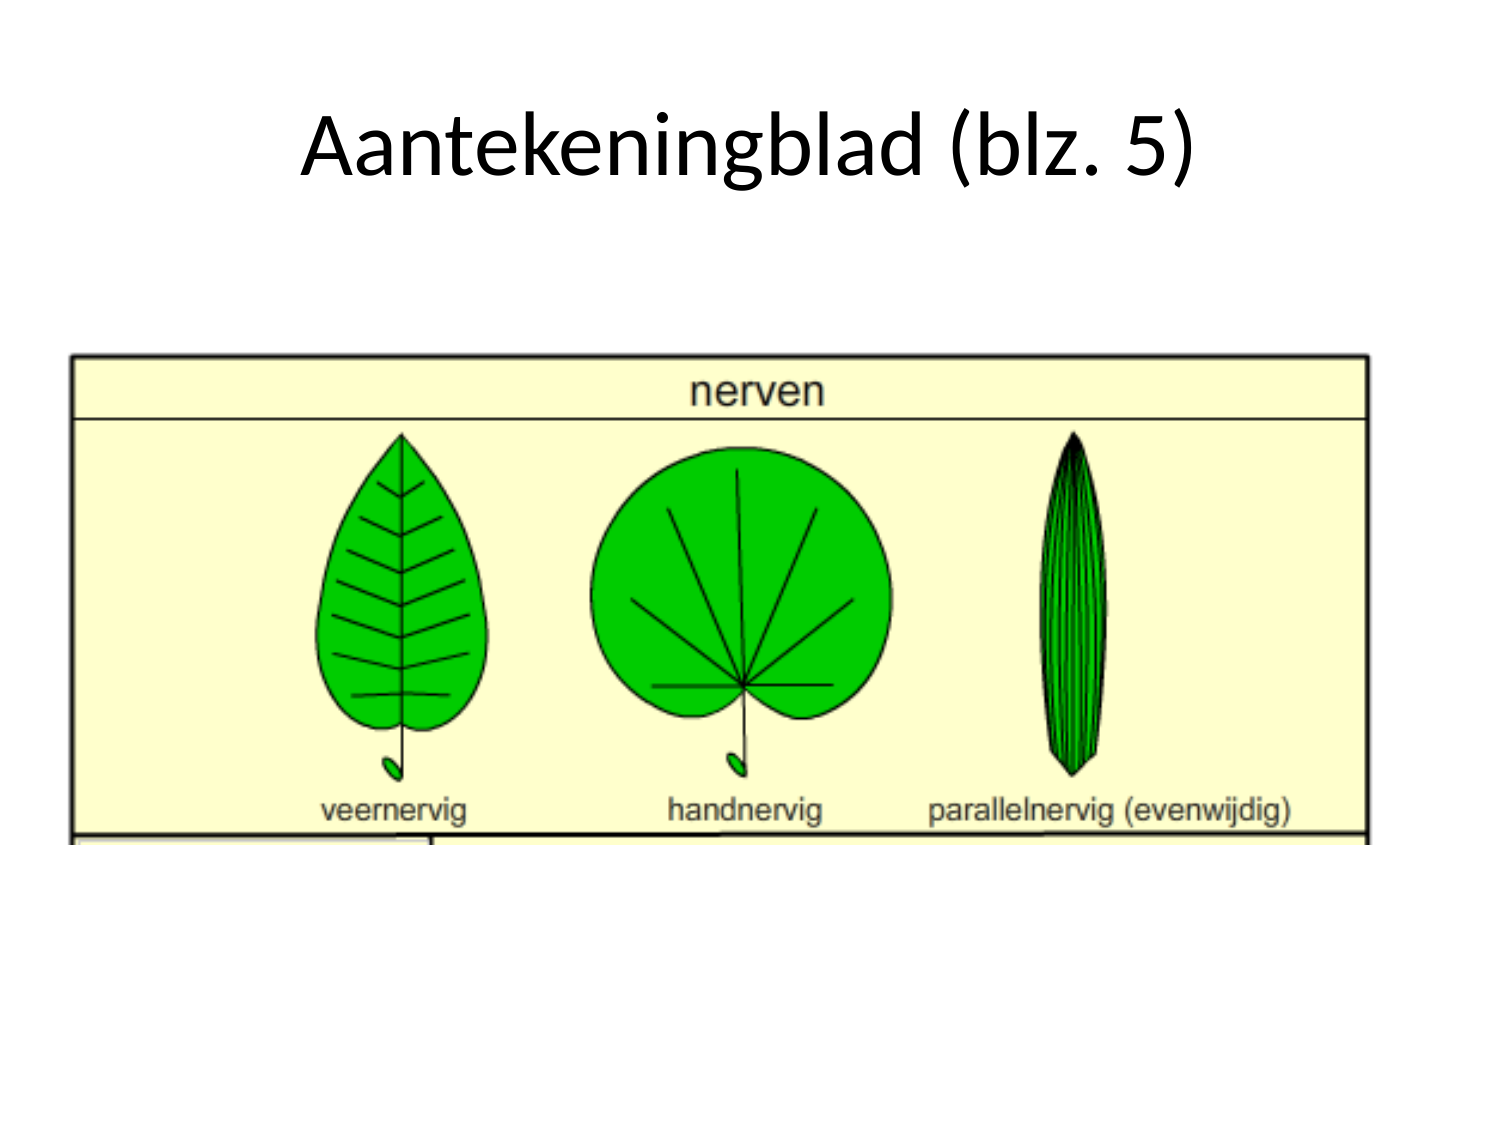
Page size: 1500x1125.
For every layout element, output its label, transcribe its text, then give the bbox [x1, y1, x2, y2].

title Aantekeningblad (blz. 5) [75, 45, 1425, 233]
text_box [62, 349, 1376, 846]
